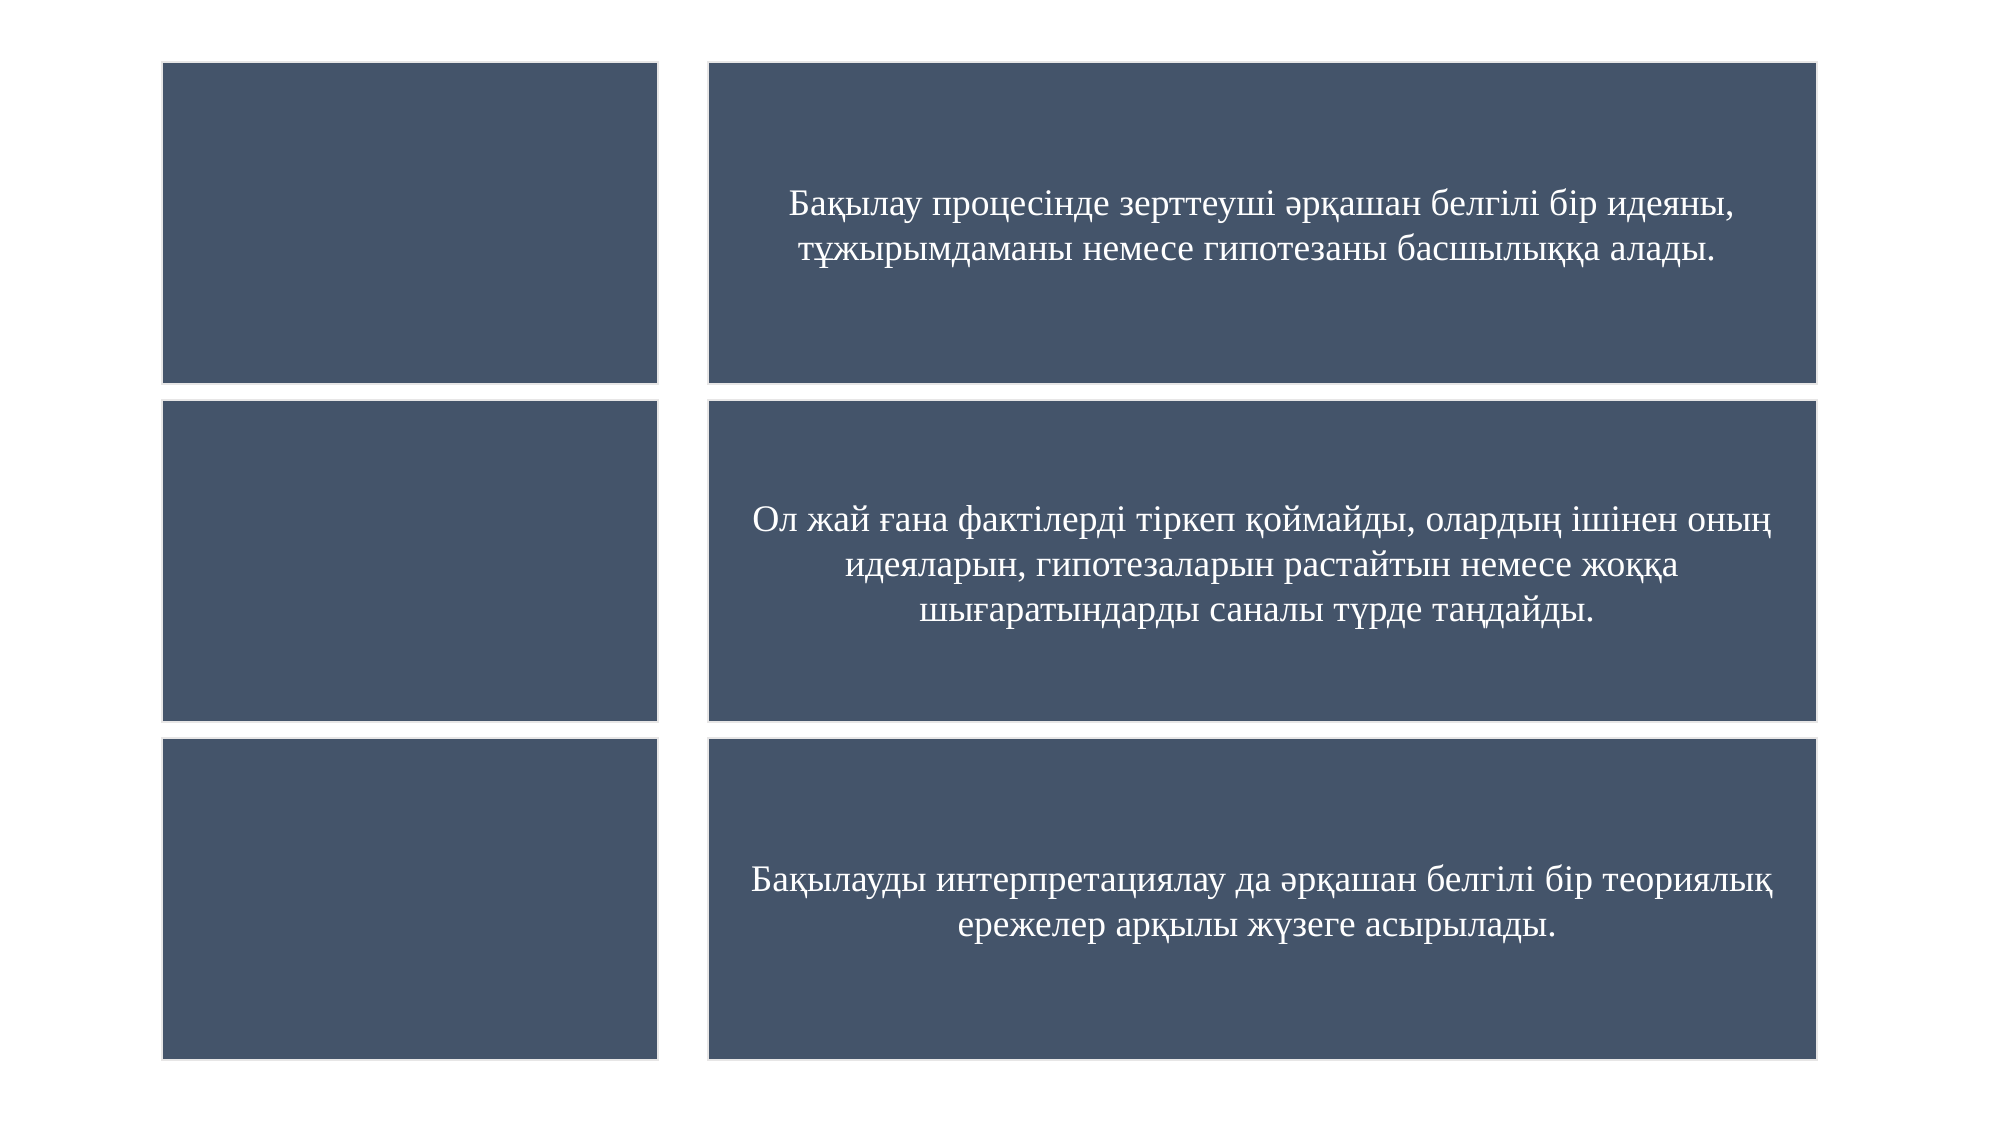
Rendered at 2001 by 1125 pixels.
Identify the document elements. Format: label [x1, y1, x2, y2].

list [161, 62, 1817, 1060]
